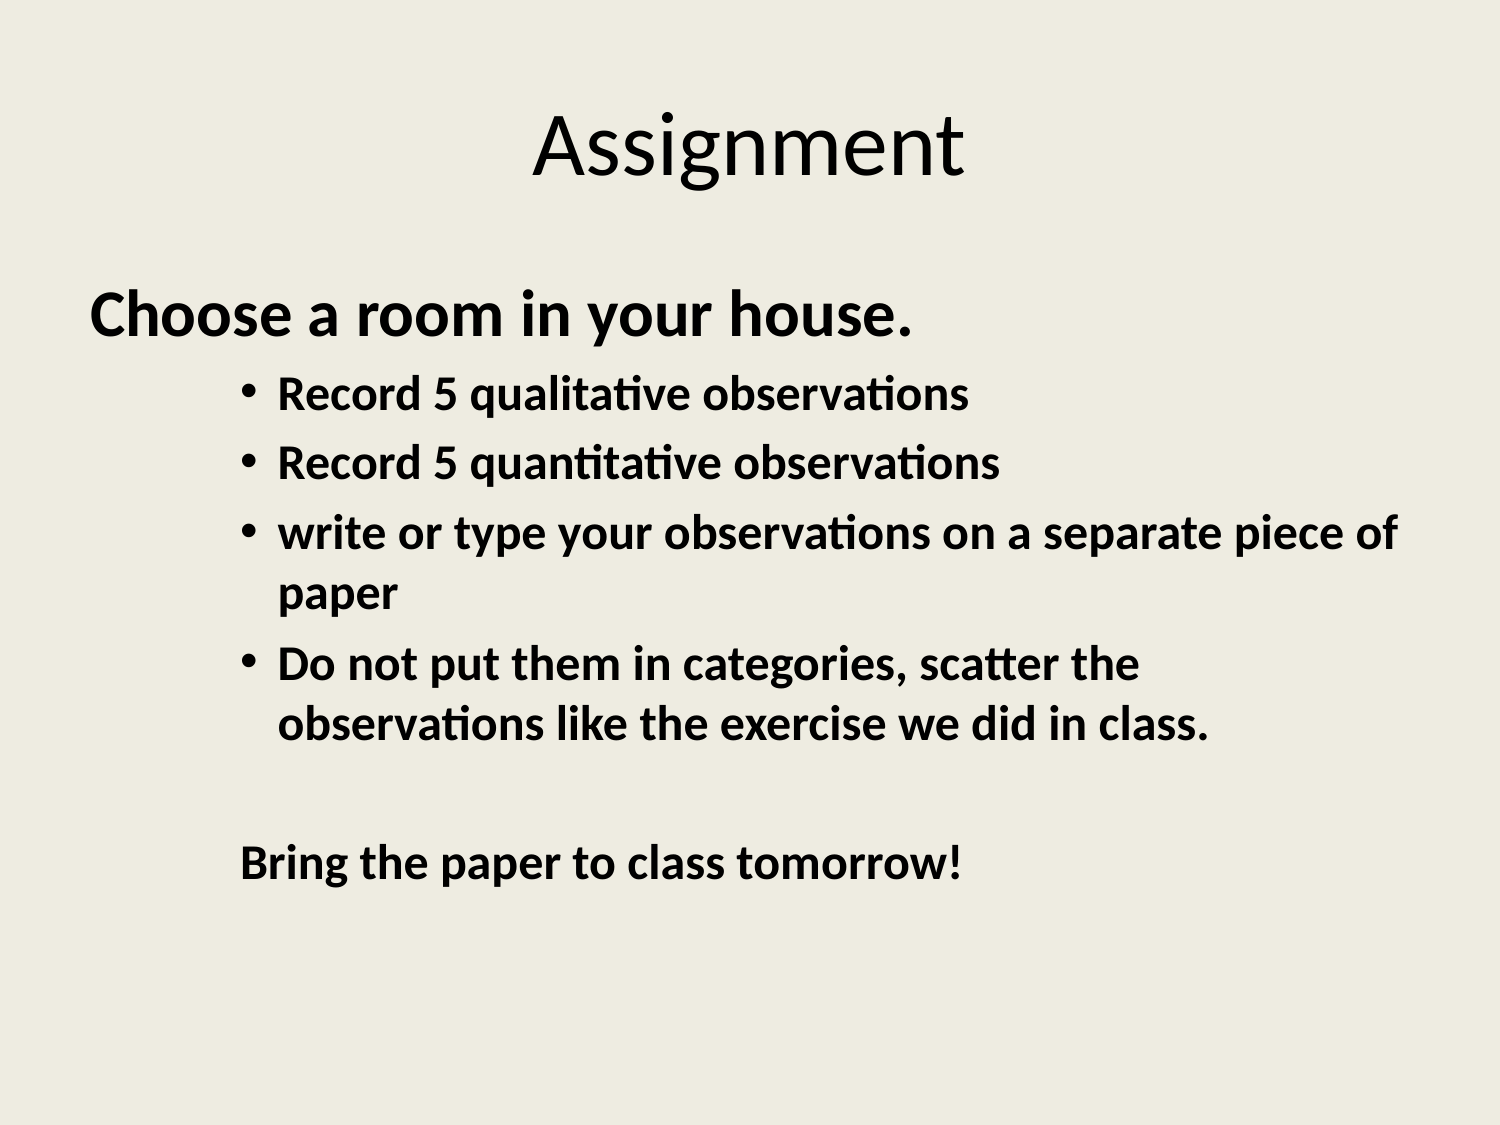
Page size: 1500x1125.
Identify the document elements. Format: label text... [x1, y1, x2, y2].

list Choose a room in your house. Record 5 qualitative observations Record 5 quantitative observations write or type your observations on a separate piece of paper Do not put them in categories, scatter the observations like the exercise we did in class. Bring the paper to class tomorrow! [75, 262, 1425, 1005]
title Assignment [75, 45, 1425, 233]
